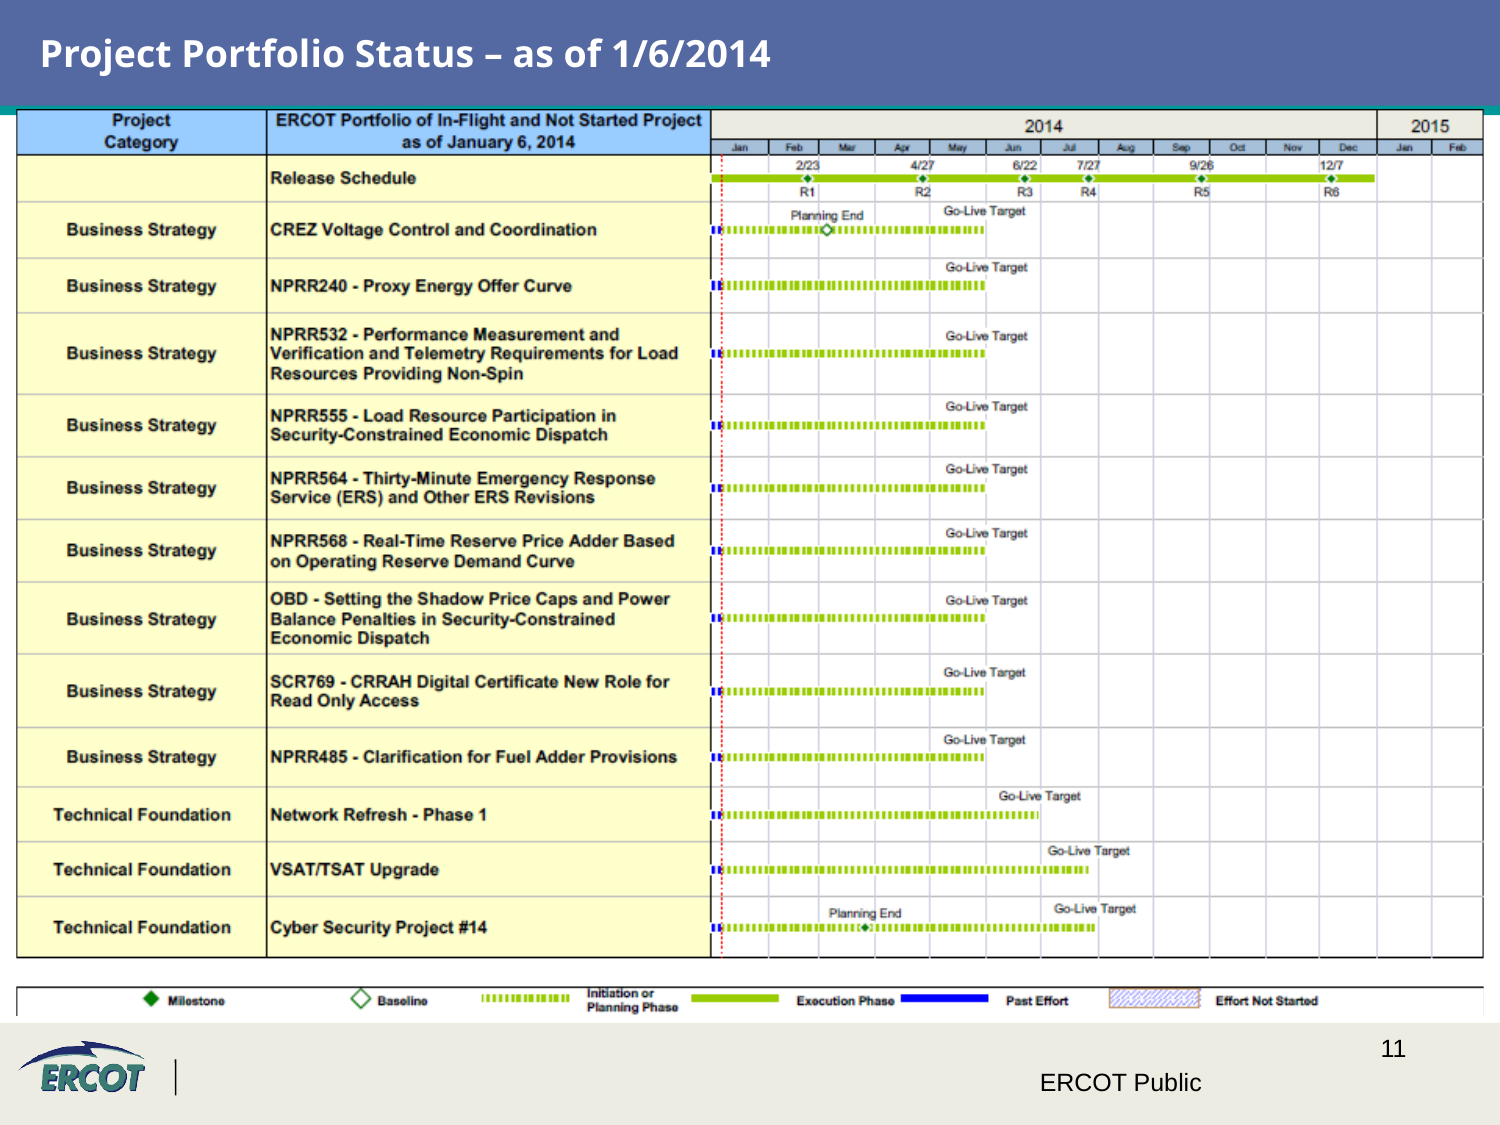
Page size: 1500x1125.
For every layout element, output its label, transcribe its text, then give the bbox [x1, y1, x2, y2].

picture [10, 1031, 151, 1111]
text_box Project Portfolio Status – as of 1/6/2014 [24, 30, 1163, 106]
picture [16, 109, 1484, 1017]
text_box [24, 22, 1450, 85]
footer ERCOT Public [1025, 1059, 1438, 1125]
